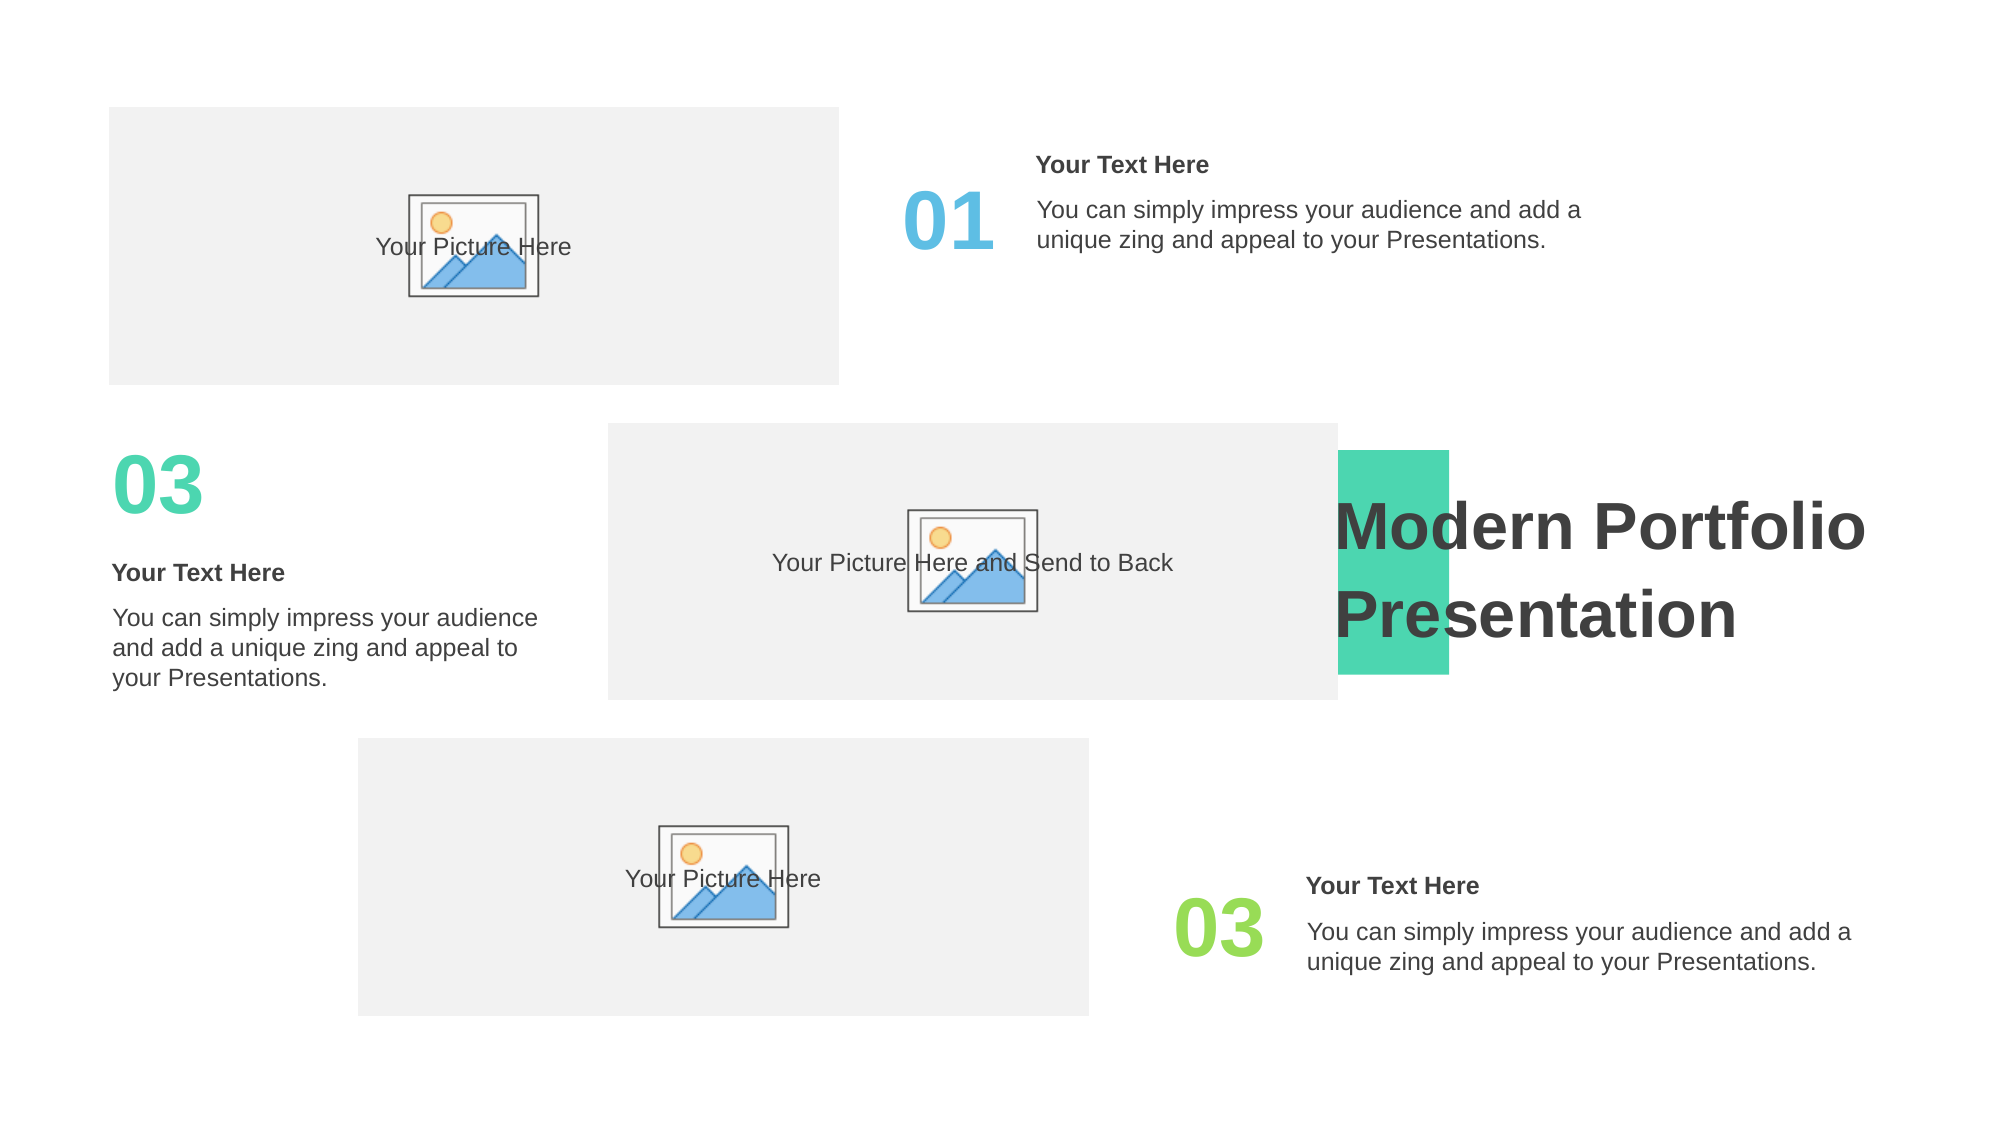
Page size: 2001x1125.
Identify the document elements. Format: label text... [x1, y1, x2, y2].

text_box 03 [96, 422, 221, 538]
text_box 01 [887, 158, 1012, 274]
text_box [1339, 449, 1450, 463]
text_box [1290, 862, 1889, 984]
text_box Modern Portfolio Presentation [1339, 463, 1925, 662]
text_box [96, 548, 589, 701]
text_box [1020, 140, 1619, 263]
picture [108, 107, 840, 385]
picture [358, 738, 1089, 1016]
picture [607, 422, 1339, 701]
text_box [1339, 662, 1450, 676]
text_box 03 [1157, 865, 1282, 980]
